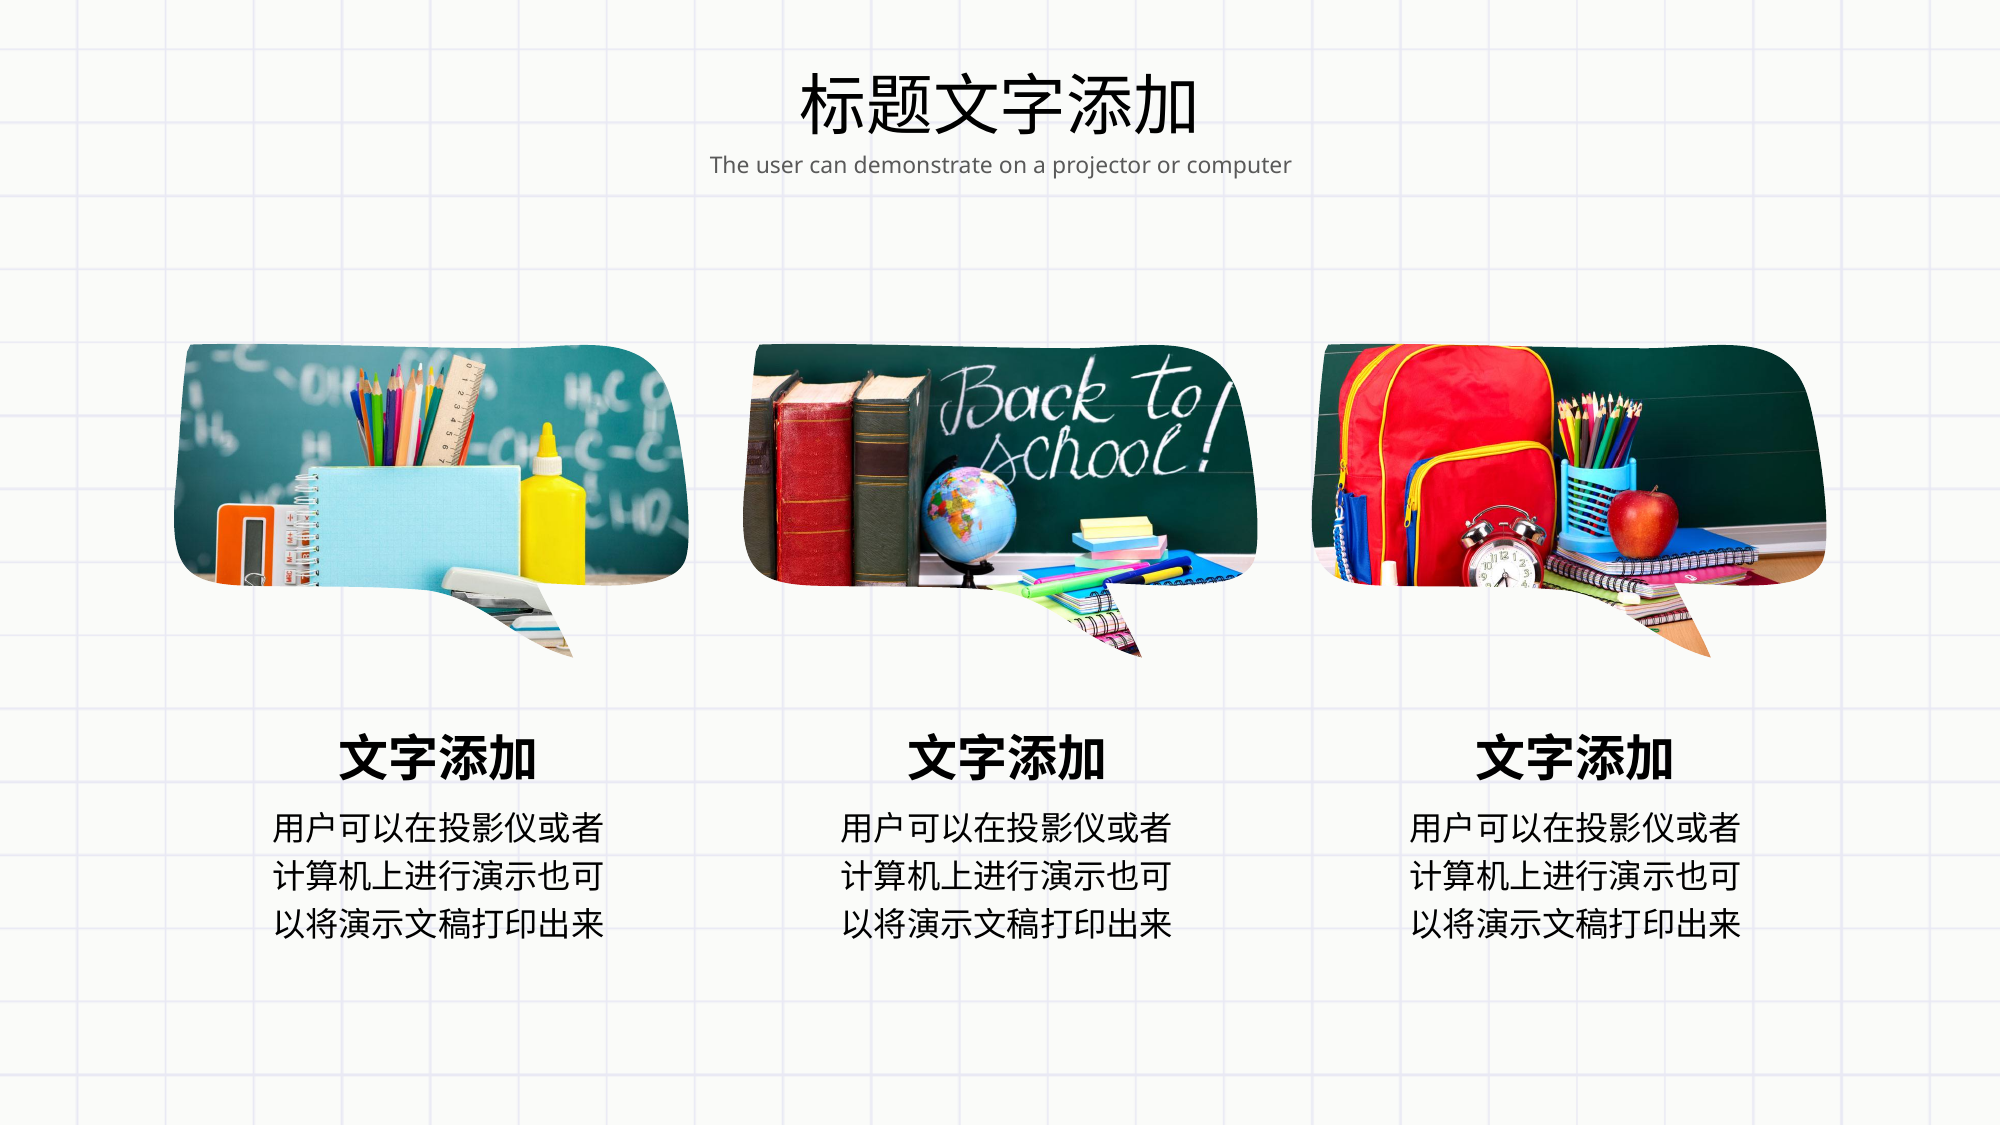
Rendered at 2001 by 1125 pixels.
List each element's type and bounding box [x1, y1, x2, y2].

text_box [1384, 707, 1768, 953]
picture [742, 343, 1258, 658]
picture [1311, 343, 1827, 658]
text_box [582, 55, 1421, 186]
picture [173, 343, 689, 658]
text_box [246, 707, 631, 953]
text_box [815, 707, 1199, 953]
